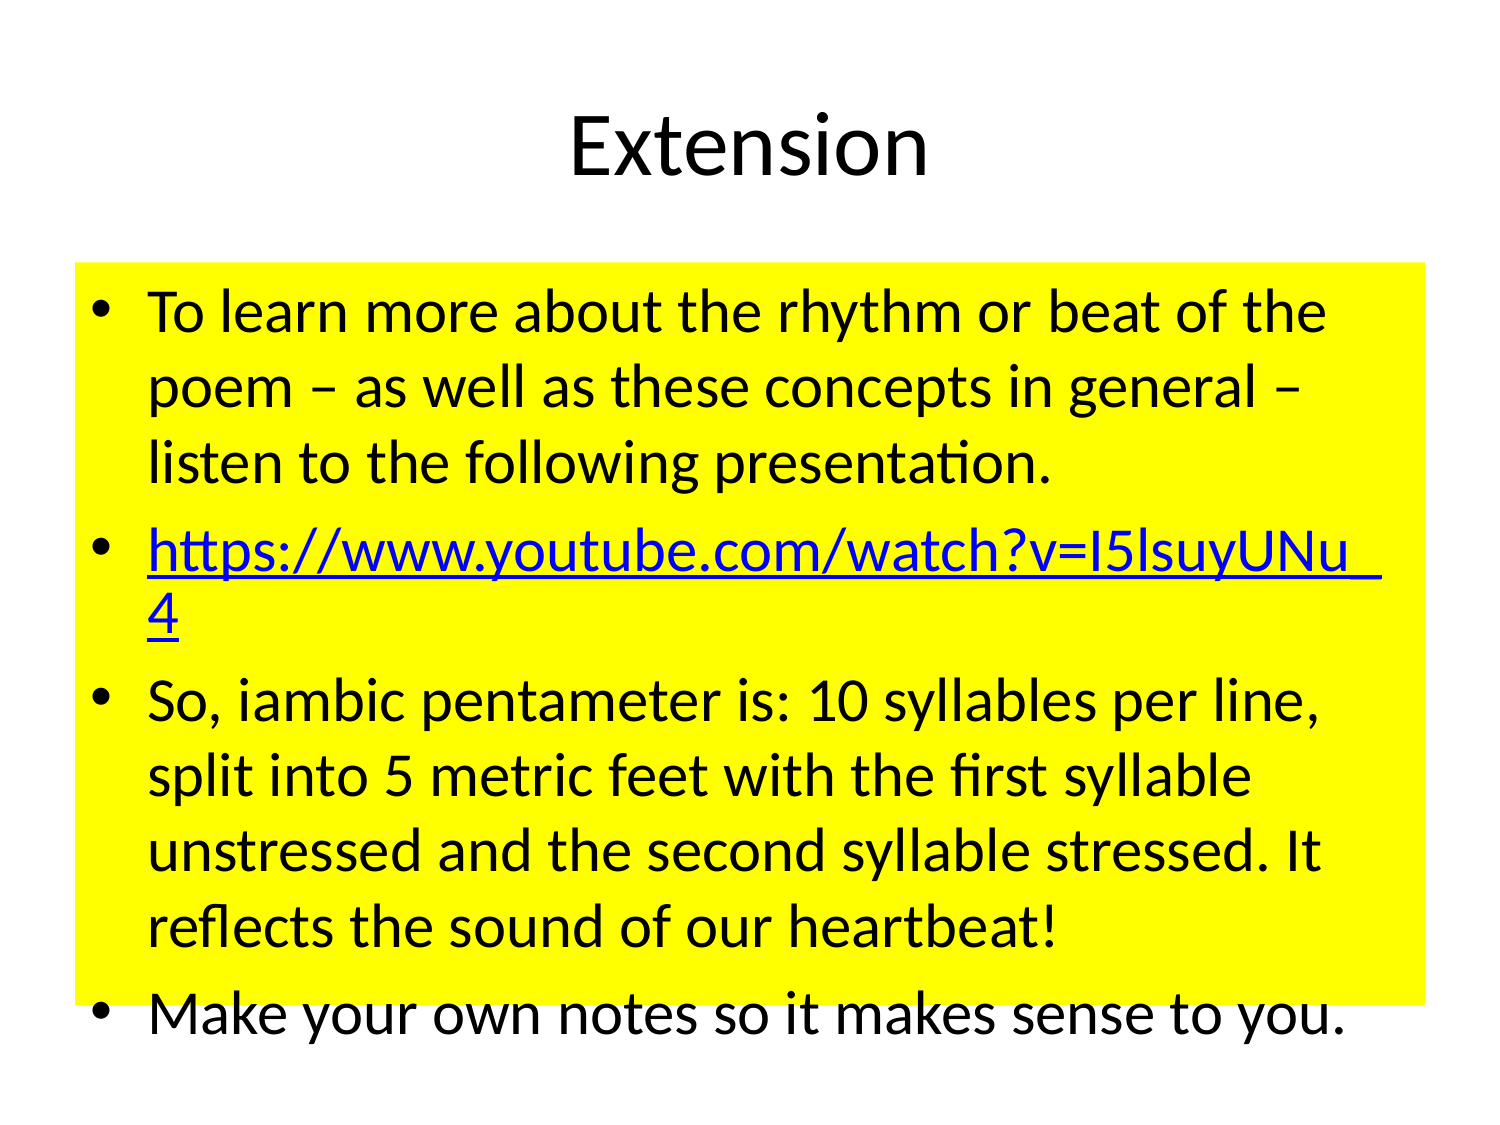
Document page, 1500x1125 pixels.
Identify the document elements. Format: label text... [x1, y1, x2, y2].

title Extension [75, 45, 1425, 233]
list To learn more about the rhythm or beat of the poem – as well as these concepts in general – listen to the following presentation. https://www.youtube.com/watch?v=I5lsuyUNu_4 So, iambic pentameter is: 10 syllables per line, split into 5 metric feet with the first syllable unstressed and the second syllable stressed. It reflects the sound of our heartbeat! Make your own notes so it makes sense to you. [75, 262, 1425, 1005]
